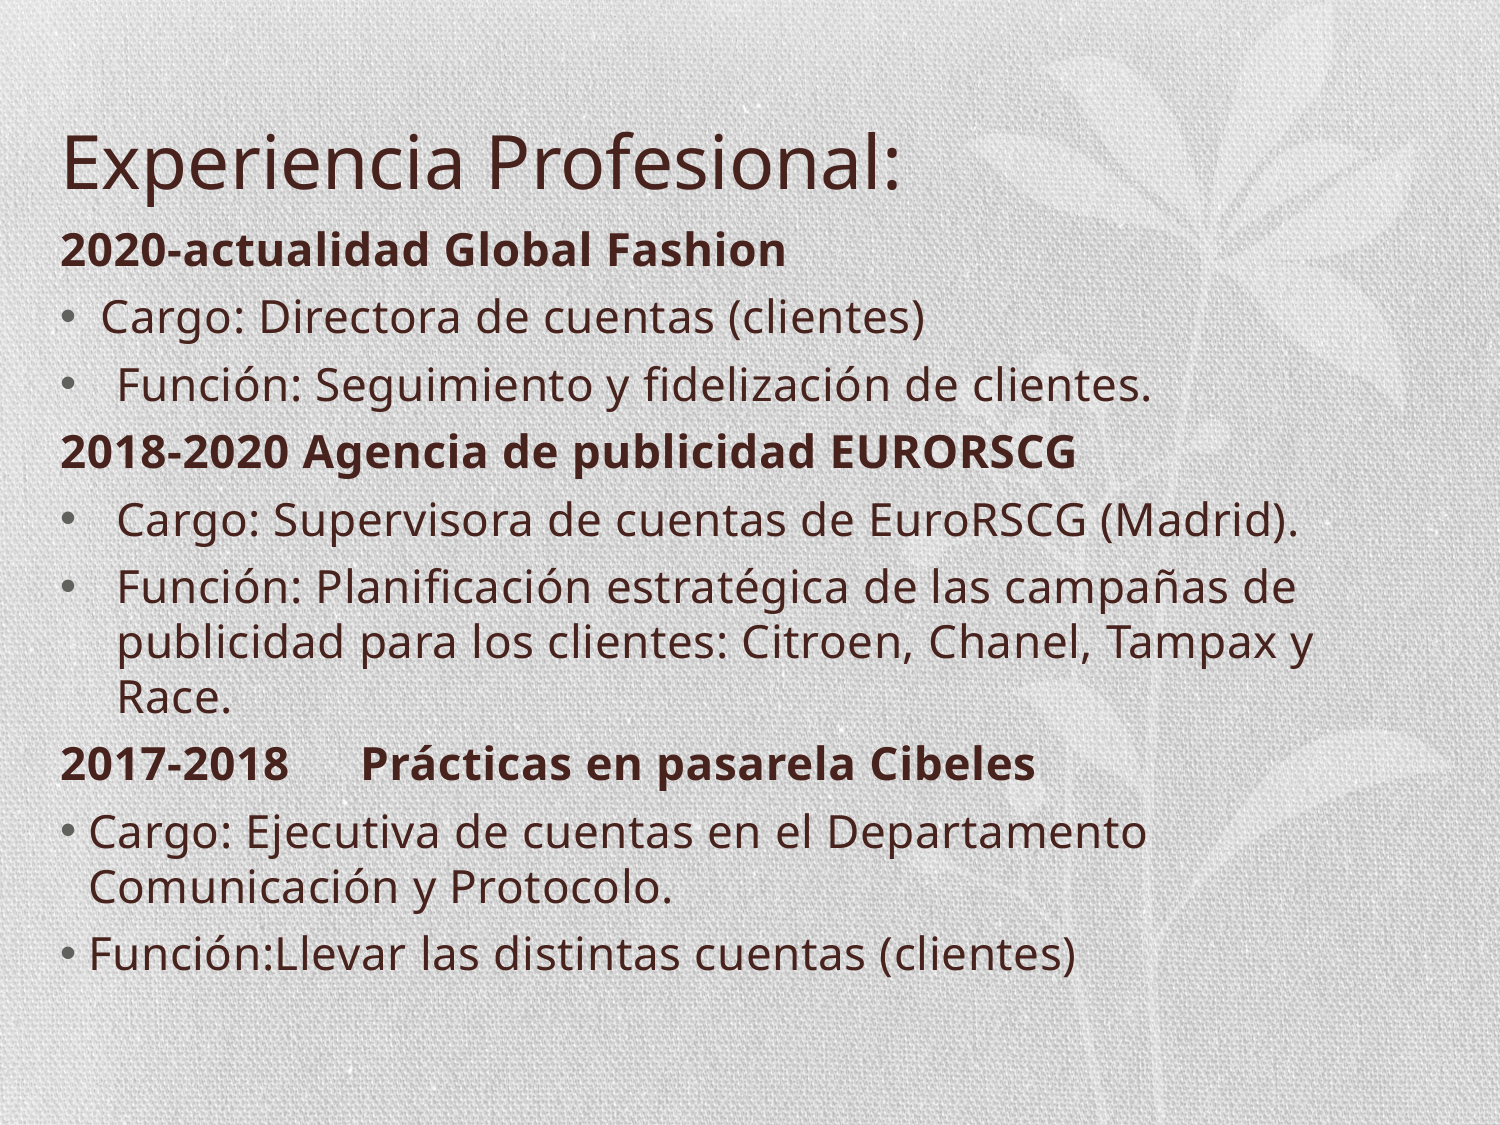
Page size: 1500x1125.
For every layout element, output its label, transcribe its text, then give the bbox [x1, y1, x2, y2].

list 2020-actualidad Global Fashion Cargo: Directora de cuentas (clientes) Función: Seguimiento y fidelización de clientes. 2018-2020 Agencia de publicidad EURORSCG Cargo: Supervisora de cuentas de EuroRSCG (Madrid). Función: Planificación estratégica de las campañas de publicidad para los clientes: Citroen, Chanel, Tampax y Race. 2017-2018 Prácticas en pasarela Cibeles Cargo: Ejecutiva de cuentas en el Departamento Comunicación y Protocolo. Función:Llevar las distintas cuentas (clientes) [45, 213, 1455, 1023]
title Experiencia Profesional: [45, 37, 1455, 213]
